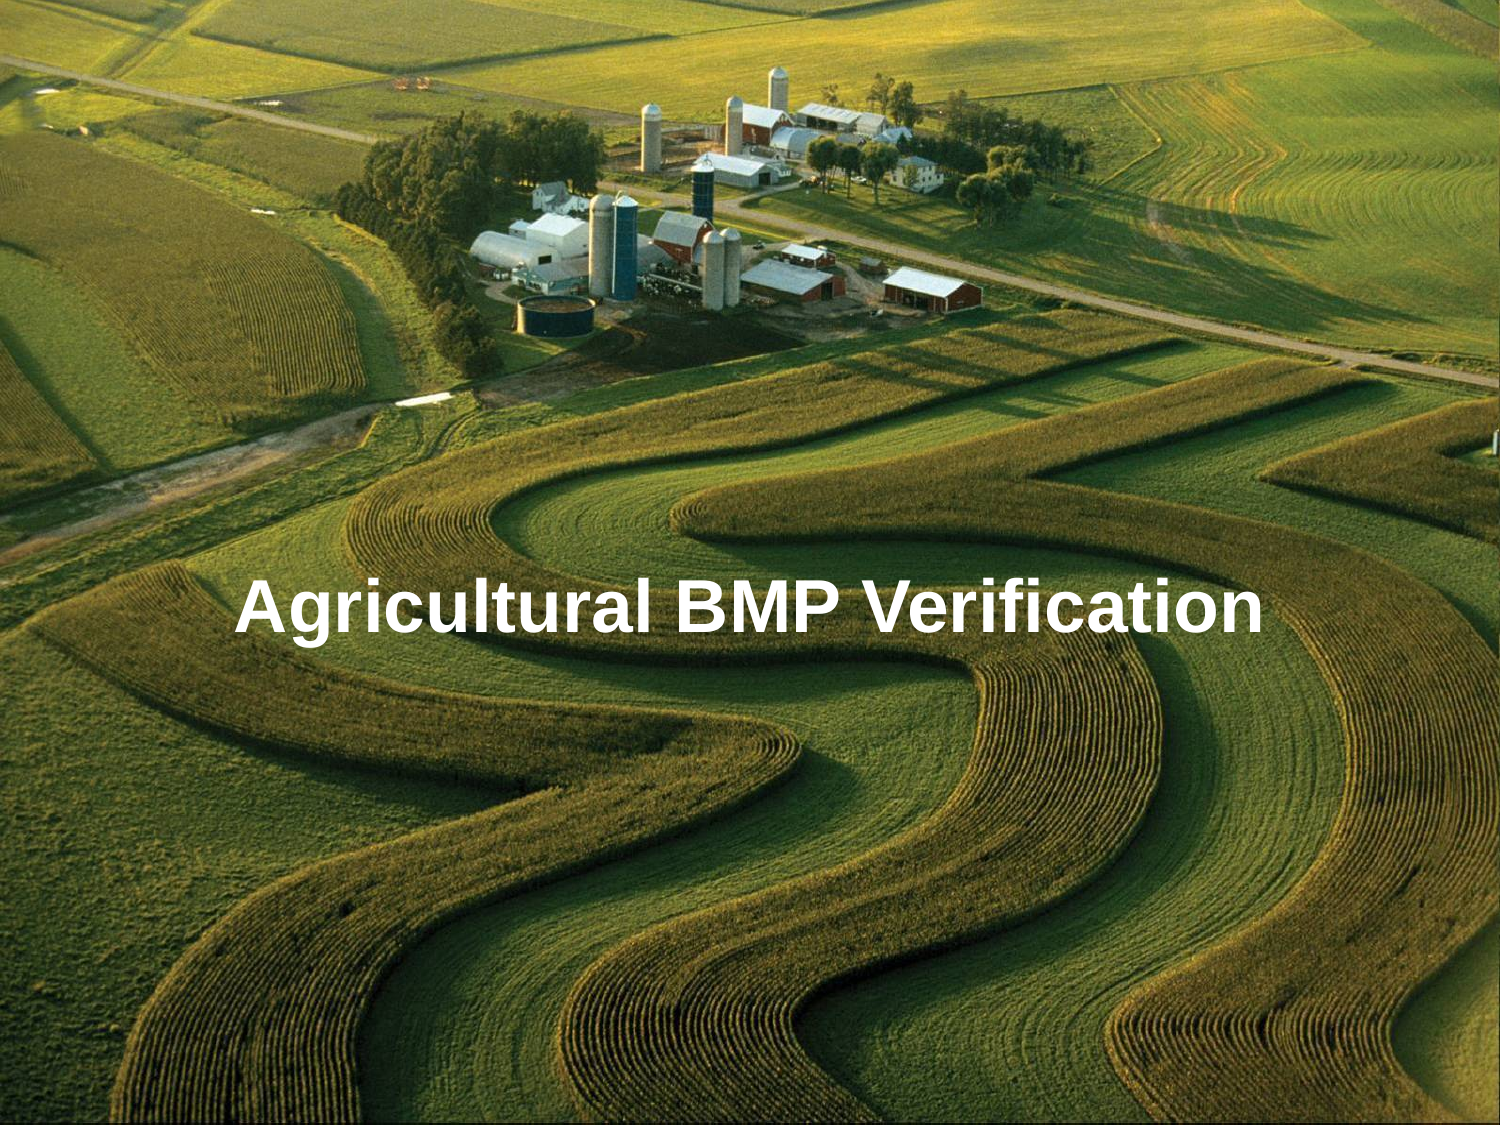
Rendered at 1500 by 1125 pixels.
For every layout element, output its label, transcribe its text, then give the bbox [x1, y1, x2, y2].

text_box Agricultural BMP Verification [50, 549, 1450, 655]
picture [0, 0, 1500, 1125]
